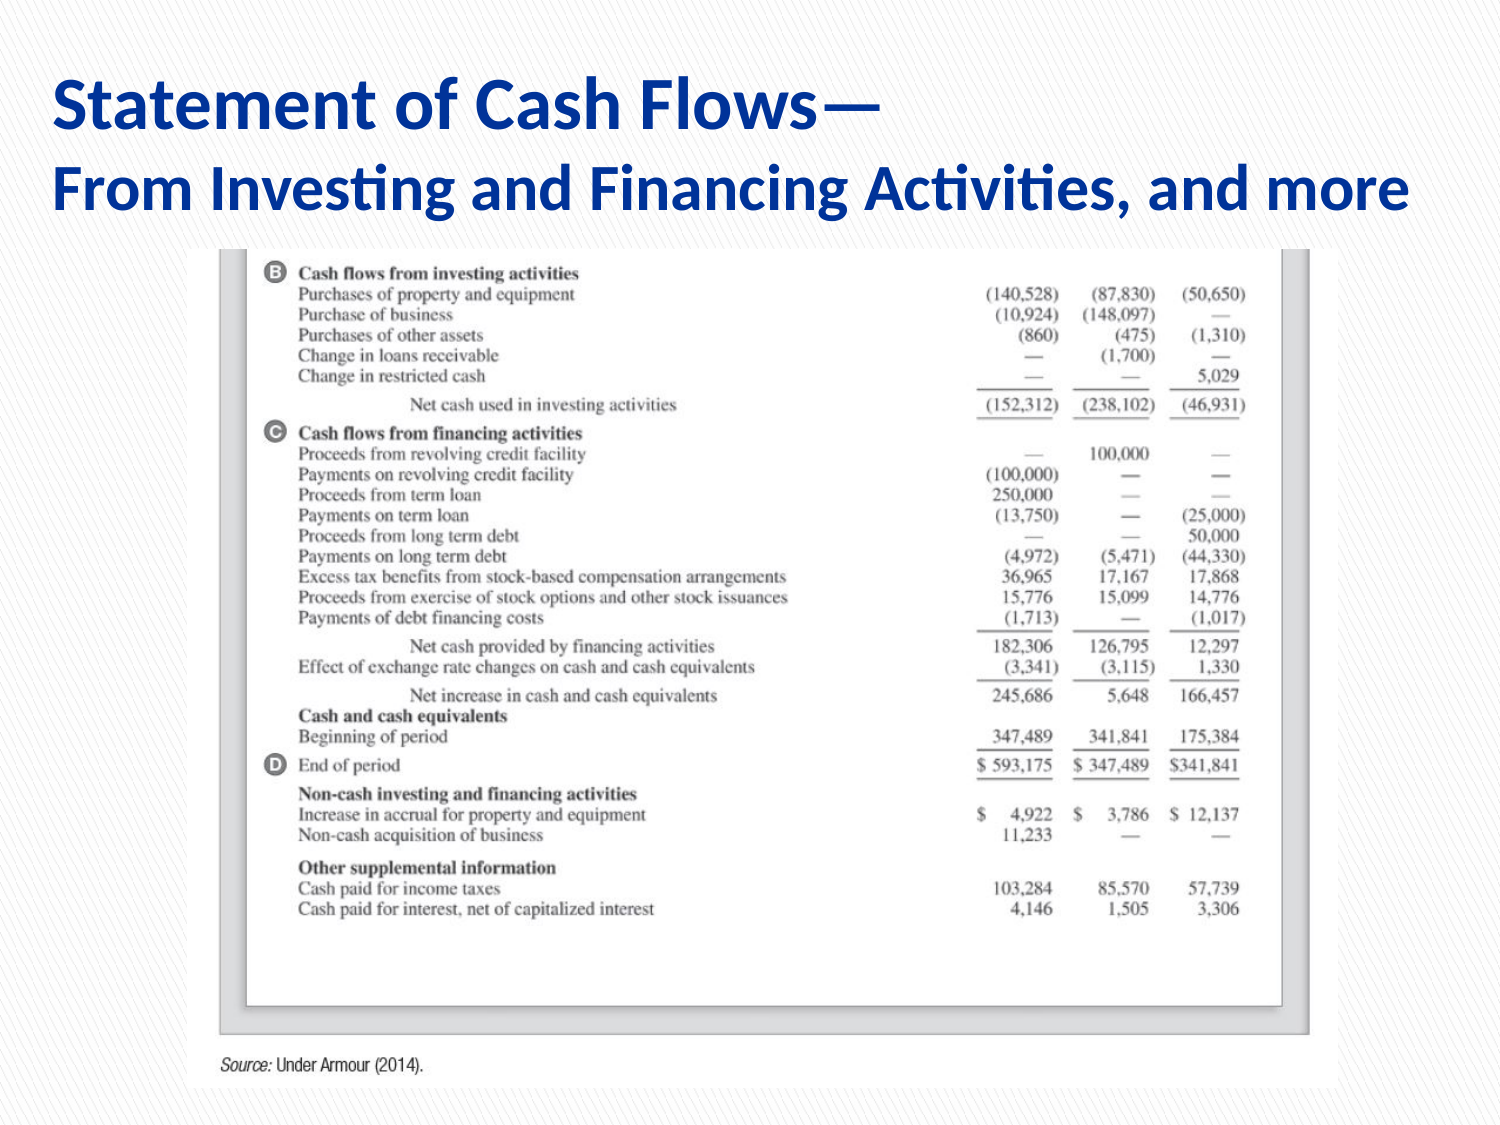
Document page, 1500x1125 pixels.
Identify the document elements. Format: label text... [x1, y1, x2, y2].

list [187, 249, 1338, 1088]
title Statement of Cash Flows— From Investing and Financing Activities, and more [37, 45, 1475, 233]
